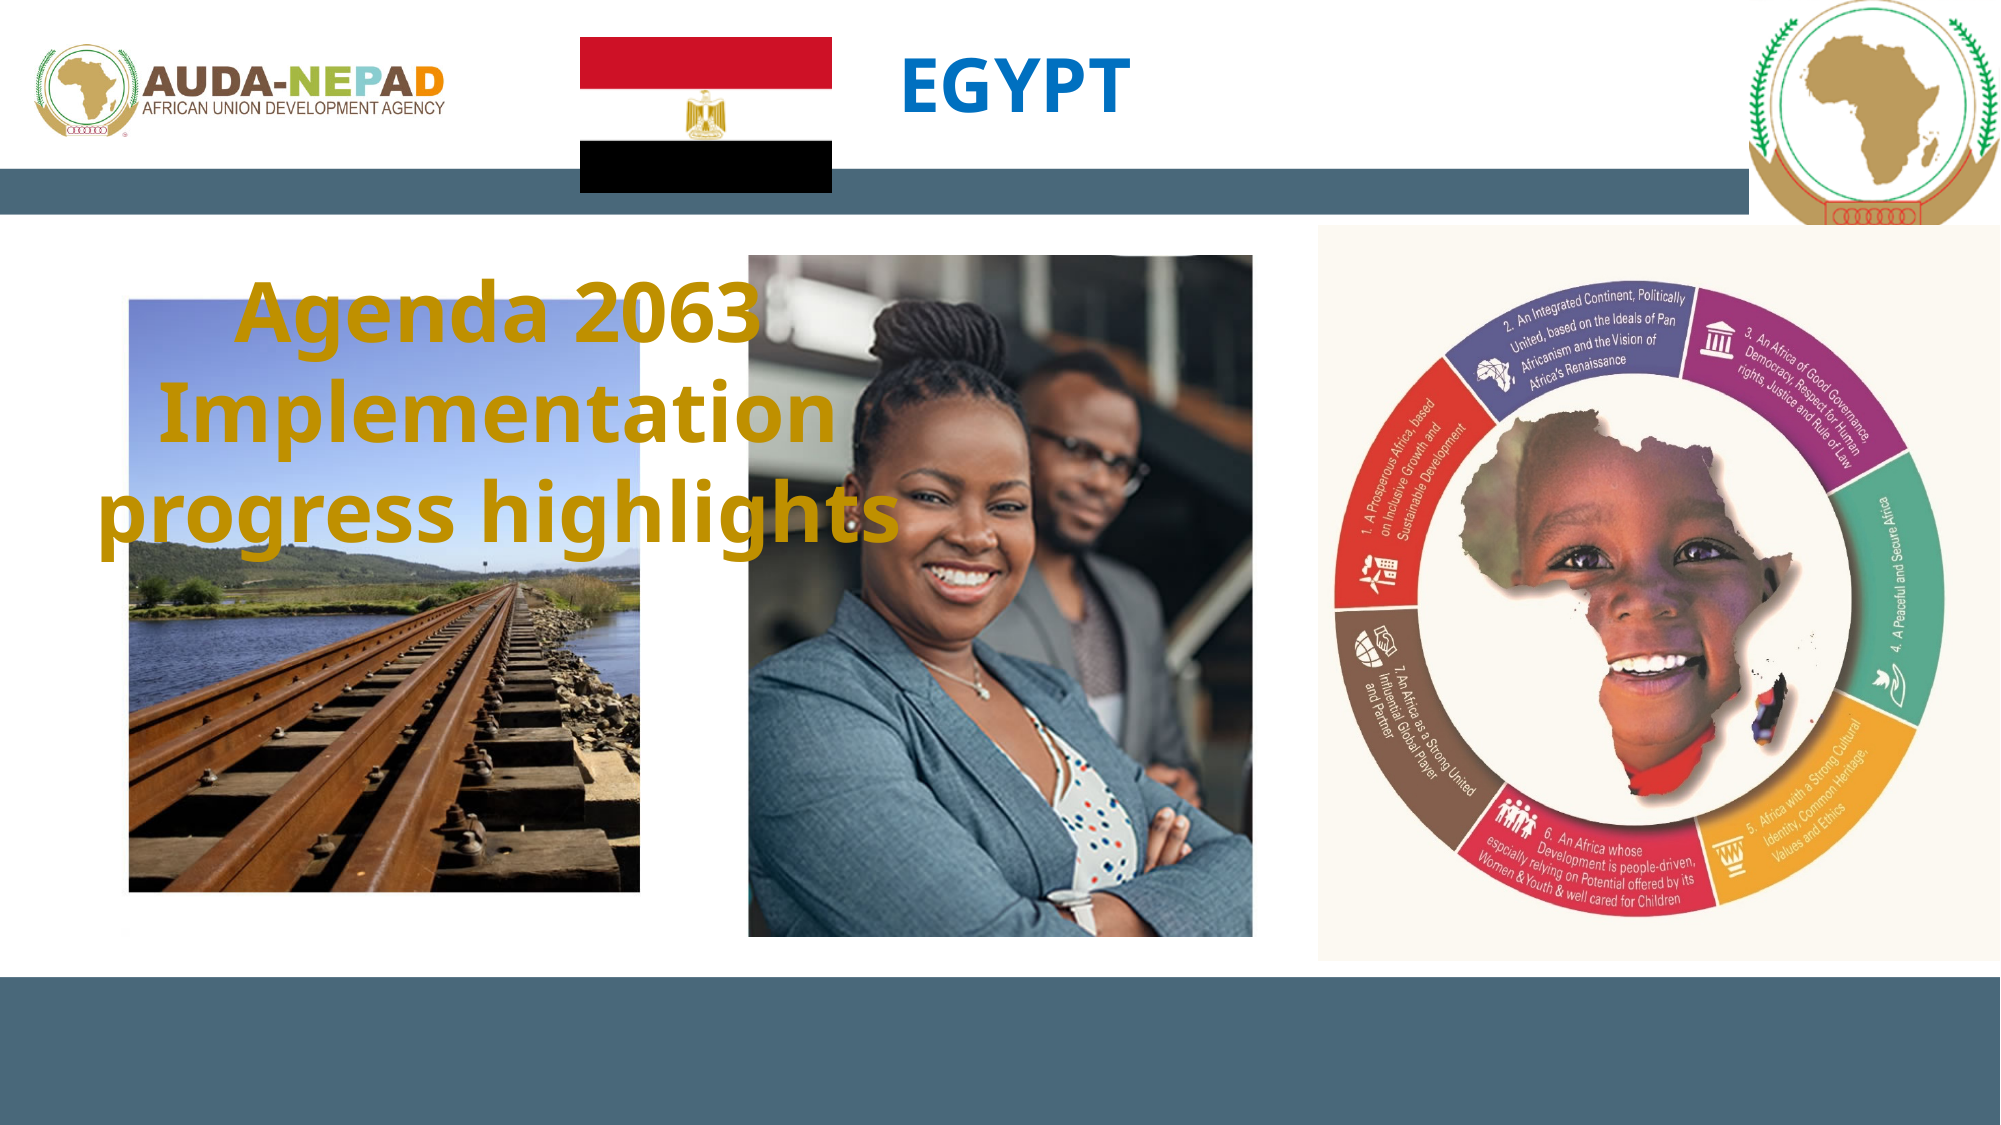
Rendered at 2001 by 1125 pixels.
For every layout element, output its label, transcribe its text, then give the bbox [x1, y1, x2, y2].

text_box egypt [767, 37, 1262, 203]
picture [34, 44, 445, 137]
text_box Agenda 2063 Implementation progress highlights [31, 258, 967, 559]
picture [0, 0, 2000, 961]
picture [580, 36, 832, 193]
